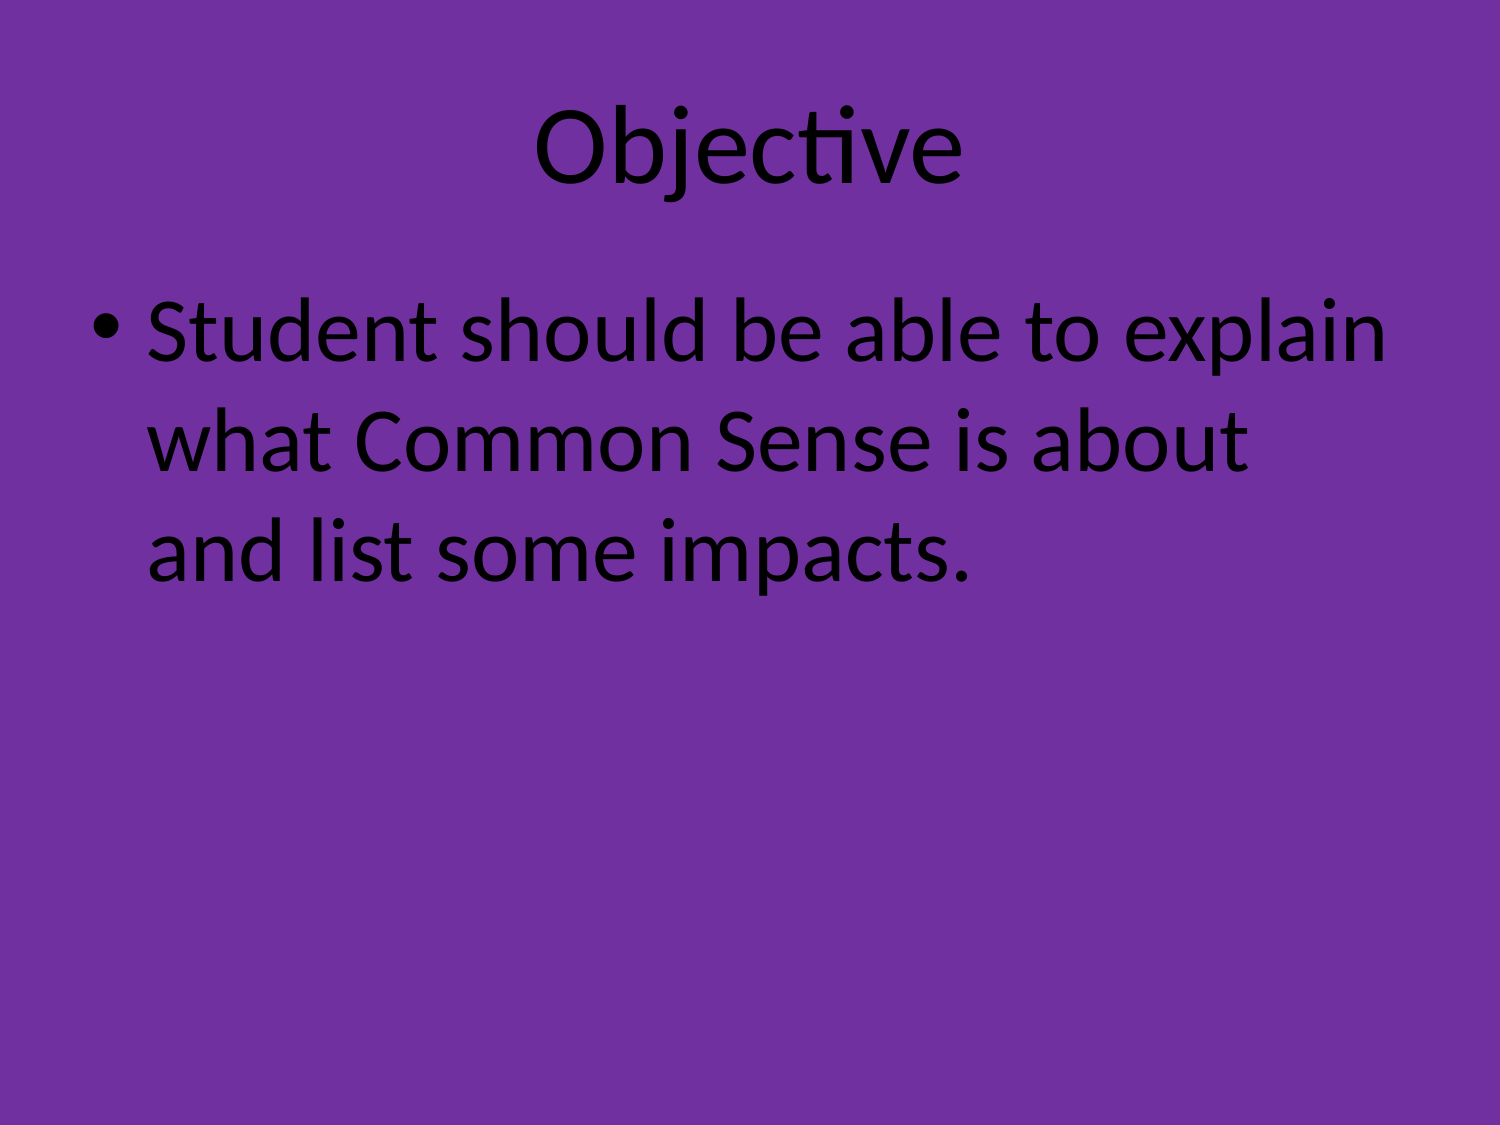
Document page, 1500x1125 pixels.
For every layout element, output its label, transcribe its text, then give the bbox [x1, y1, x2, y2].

title Objective [75, 45, 1425, 233]
list Student should be able to explain what Common Sense is about and list some impacts. [75, 262, 1425, 1005]
